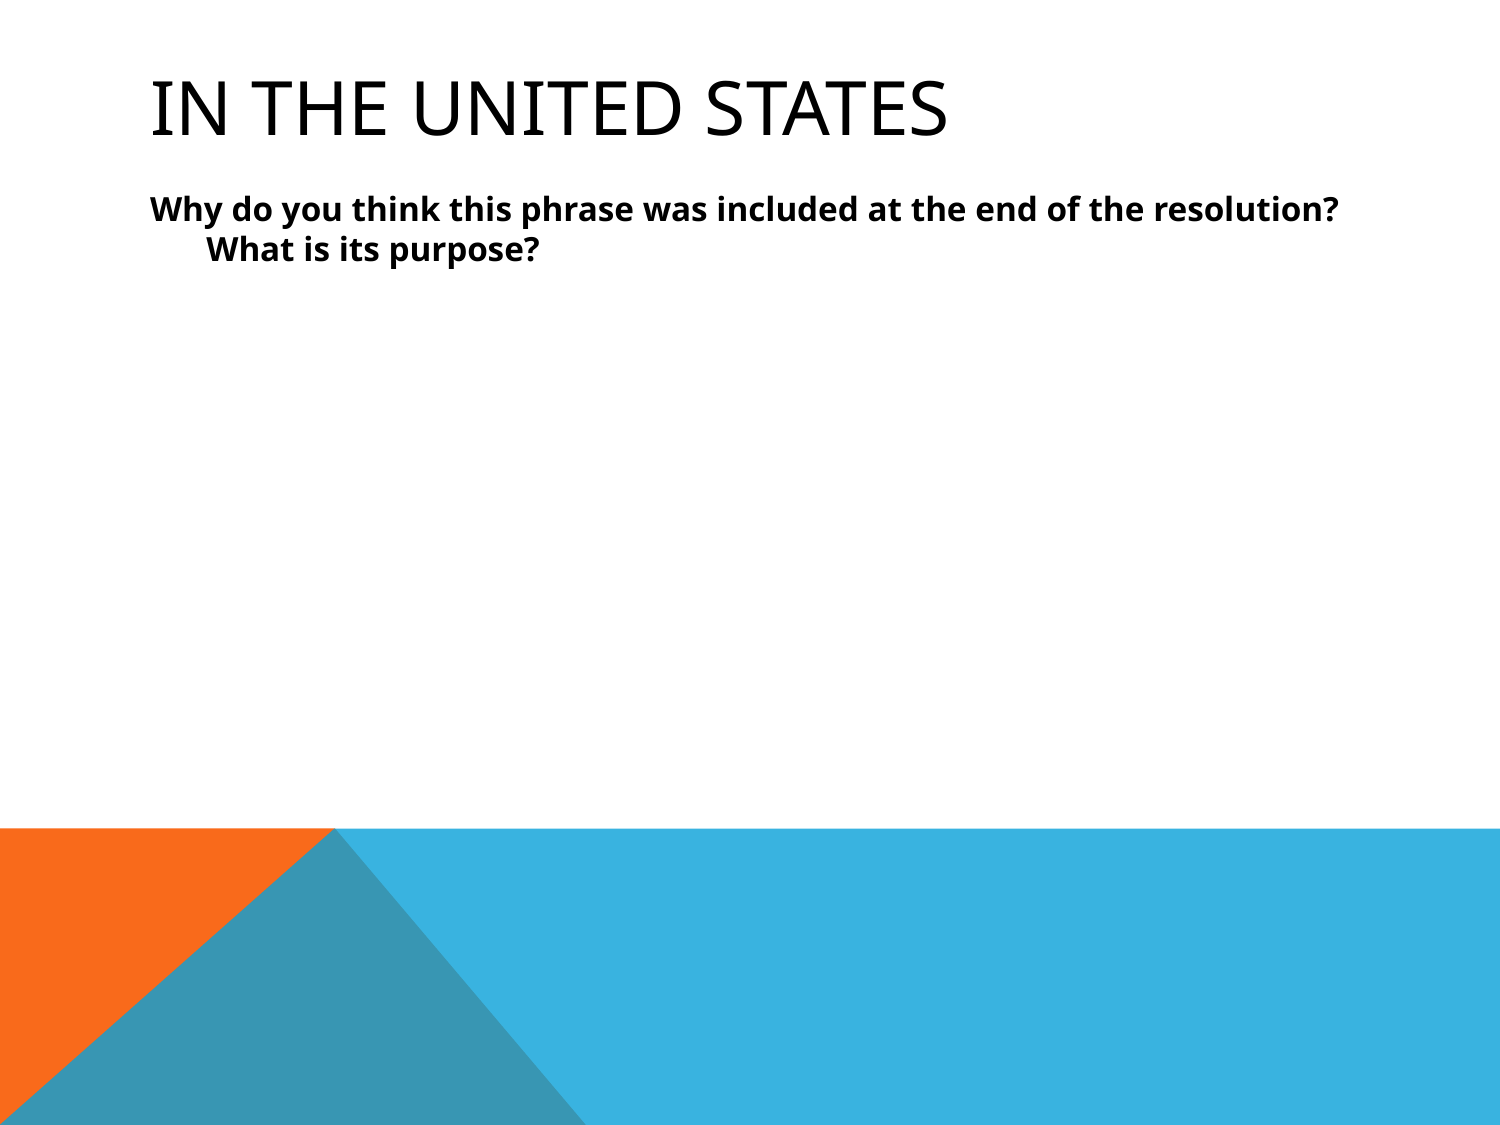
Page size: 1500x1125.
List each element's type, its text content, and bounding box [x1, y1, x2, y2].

title In the United States [135, 60, 1369, 150]
list Why do you think this phrase was included at the end of the resolution? What is its purpose? [135, 180, 1369, 768]
